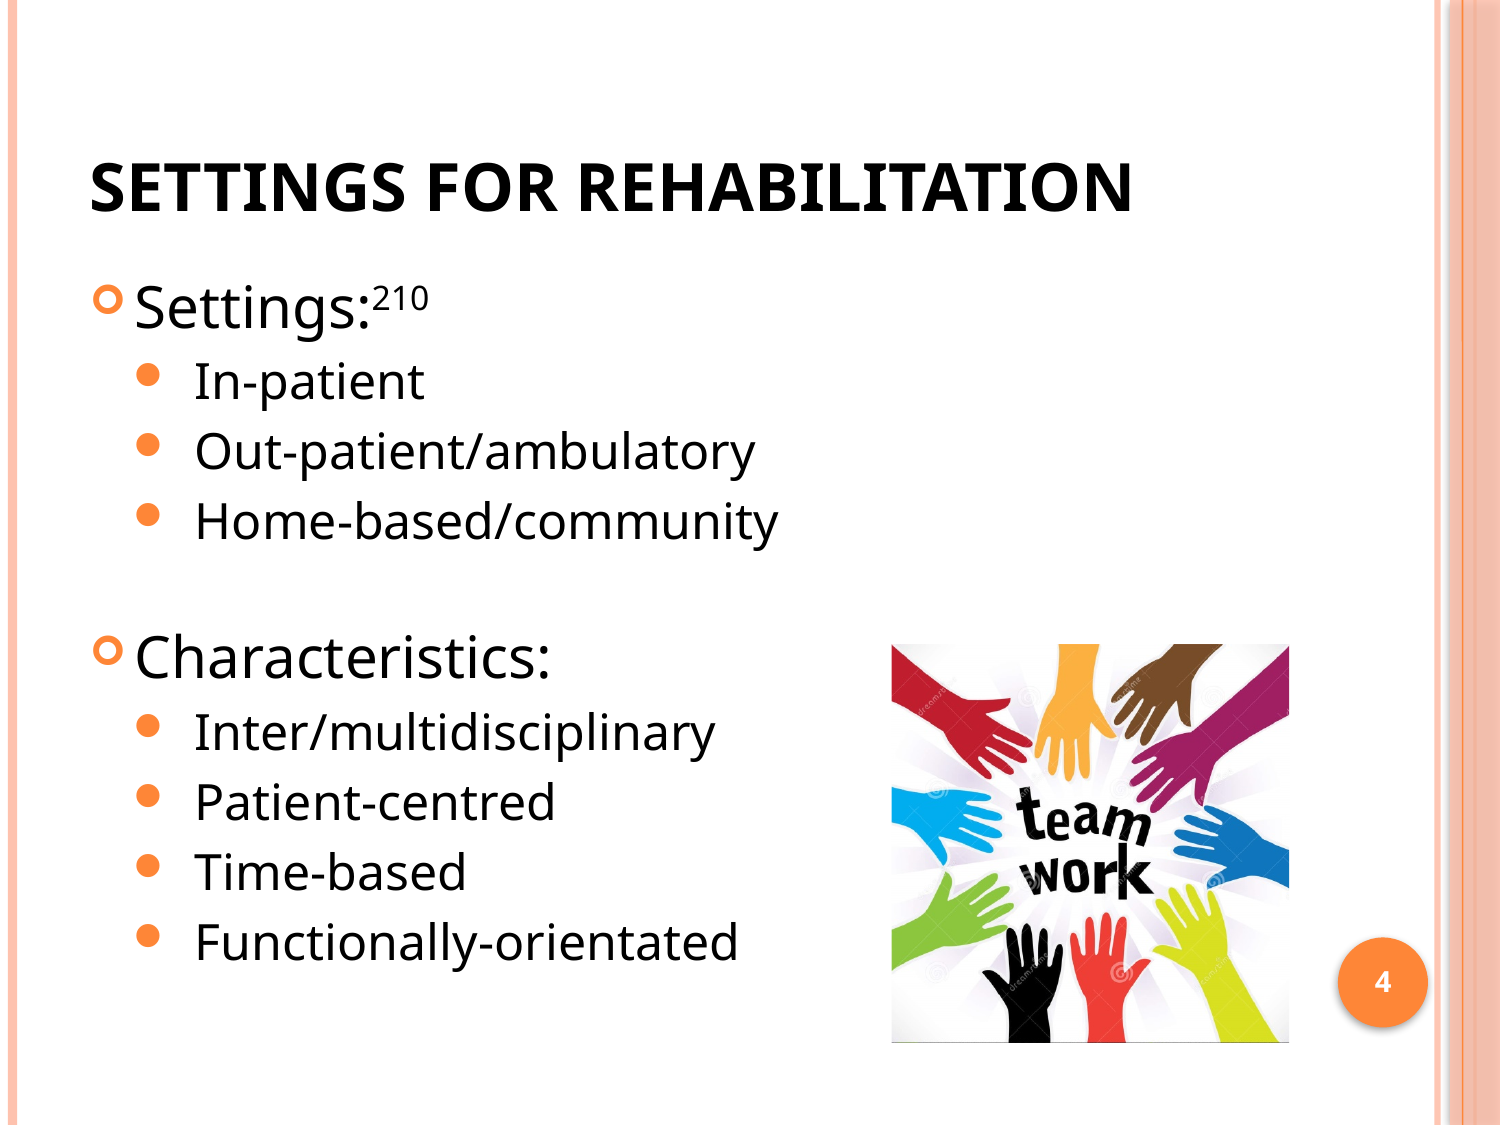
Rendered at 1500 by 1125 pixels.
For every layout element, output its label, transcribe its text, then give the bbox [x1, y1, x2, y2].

picture [891, 617, 1290, 1044]
title Settings for rehabilitation [75, 45, 1407, 233]
list Settings:210 In-patient Out-patient/ambulatory Home-based/community Characteristics: Inter/multidisciplinary Patient-centred Time-based Functionally-orientated [75, 262, 1366, 1062]
slide_number 4 [1333, 940, 1434, 1027]
